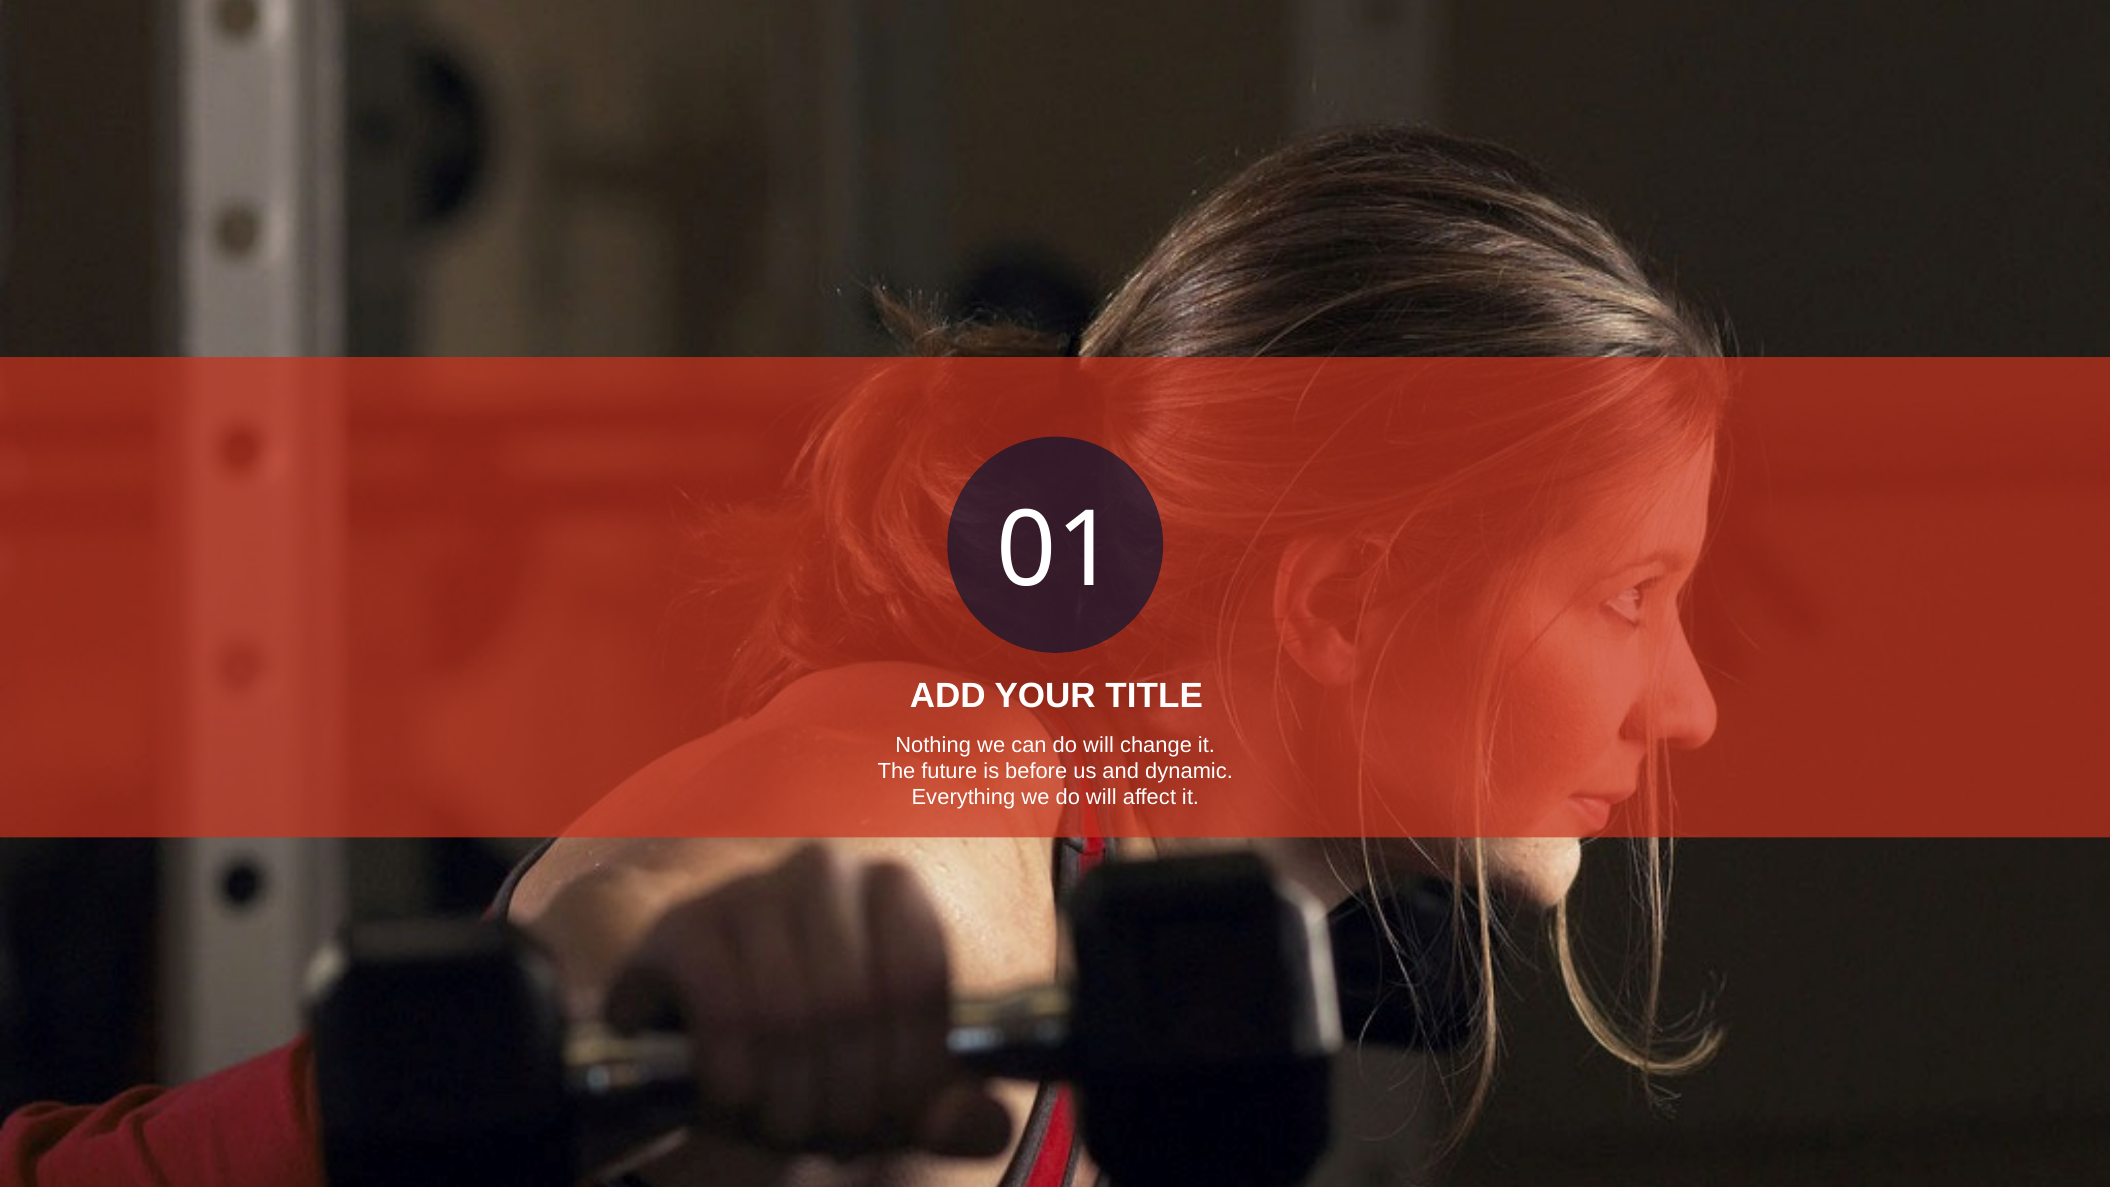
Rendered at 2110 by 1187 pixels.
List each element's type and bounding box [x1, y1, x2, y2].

text_box [947, 436, 1164, 653]
text_box [0, 0, 2110, 356]
text_box [0, 838, 2110, 1187]
text_box [0, 356, 2110, 838]
text_box [860, 665, 1253, 818]
